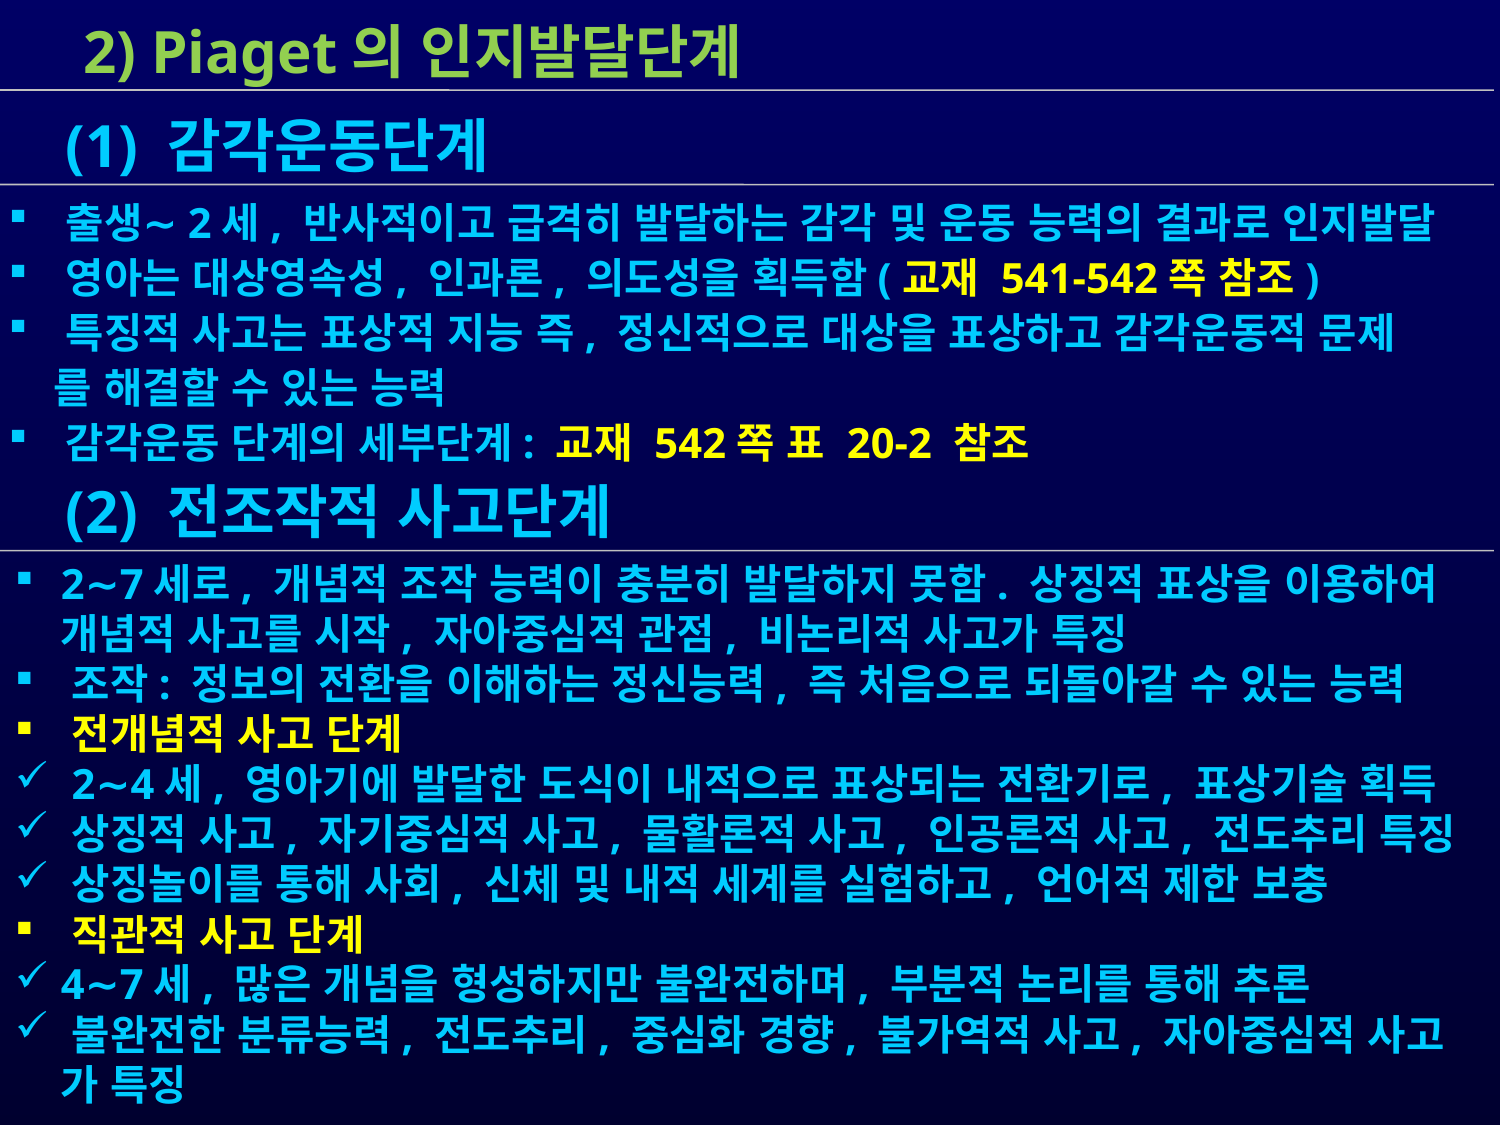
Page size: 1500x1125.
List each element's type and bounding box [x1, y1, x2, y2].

text_box [0, 6, 1500, 1122]
